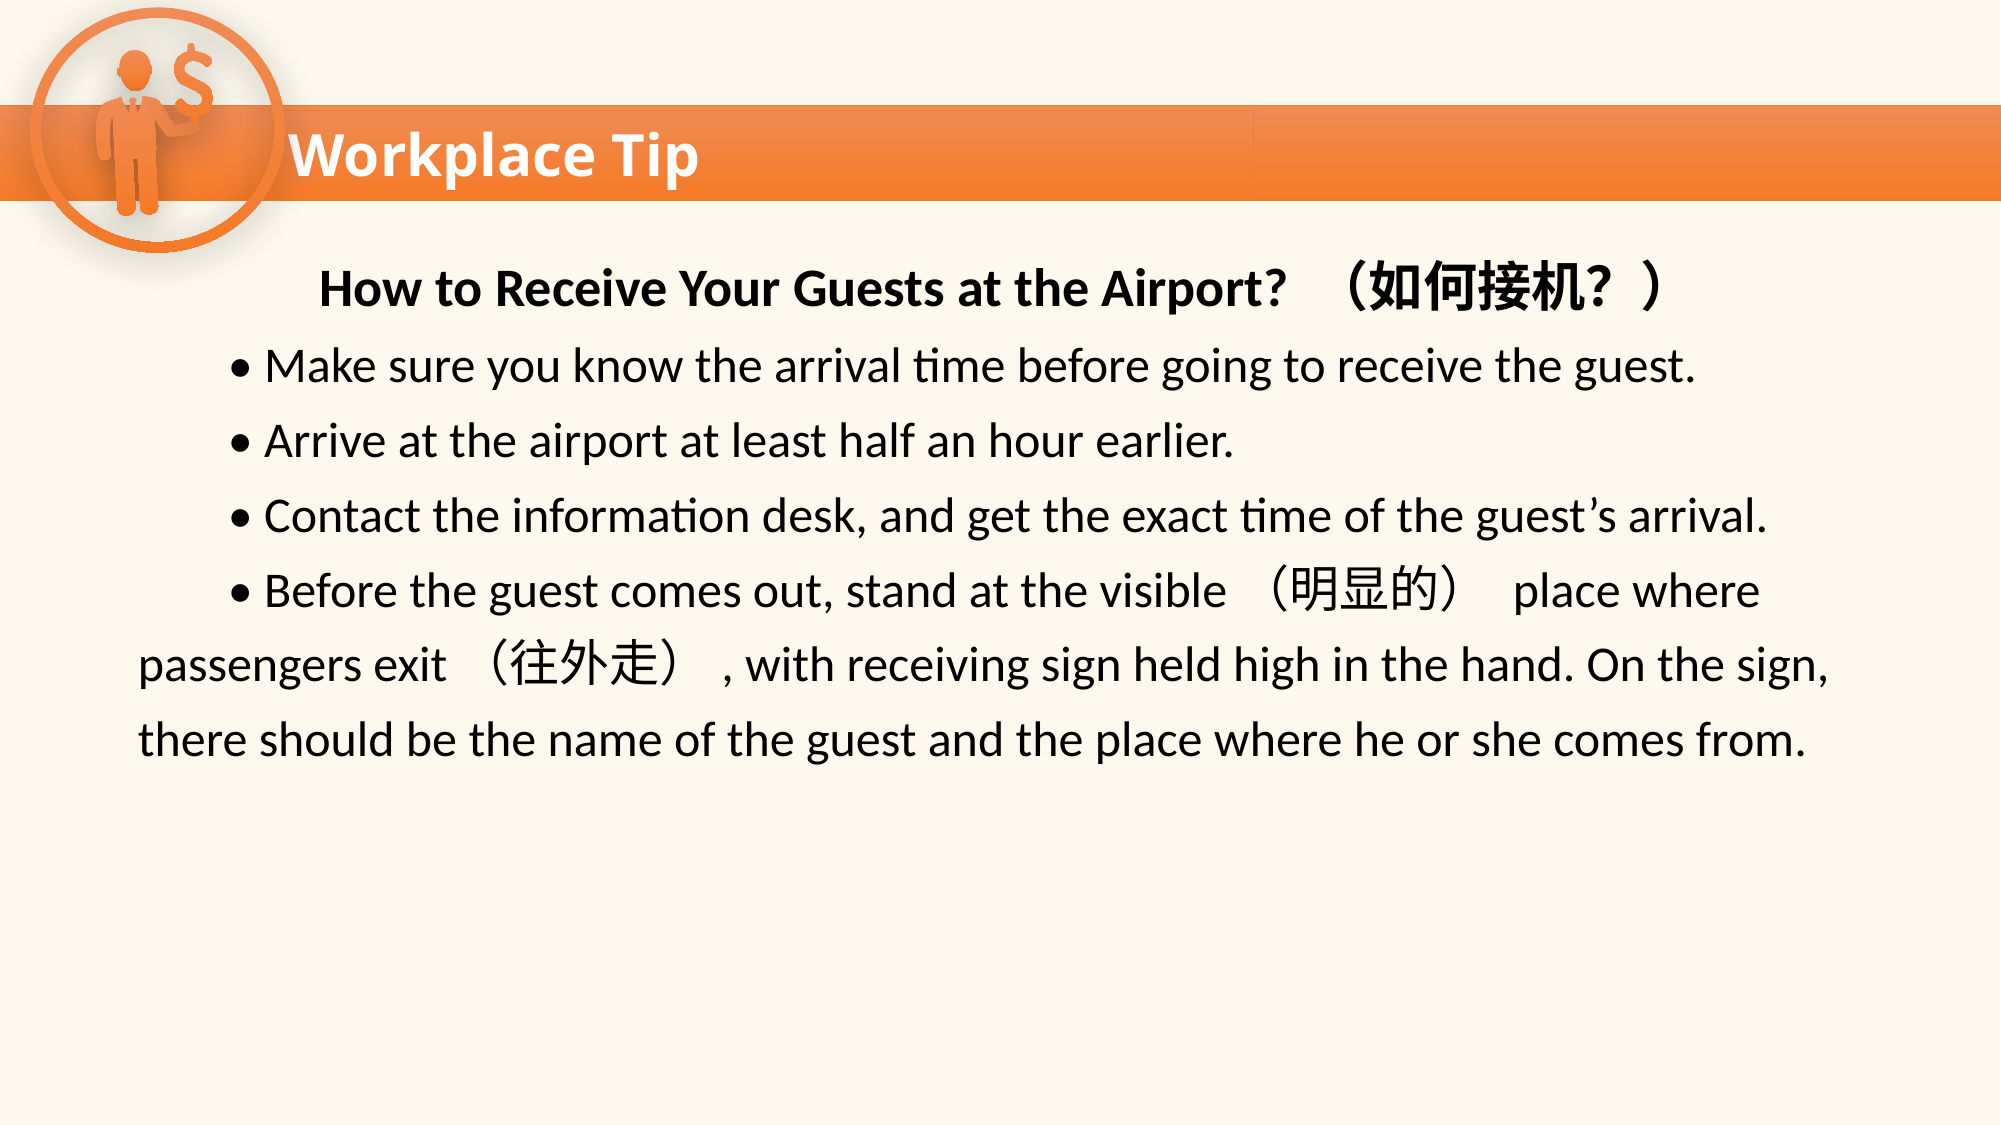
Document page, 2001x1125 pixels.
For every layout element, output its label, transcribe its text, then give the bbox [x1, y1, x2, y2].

list How to Receive Your Guests at the Airport? （如何接机？） • Make sure you know the arrival time before going to receive the guest. • Arrive at the airport at least half an hour earlier. • Contact the information desk, and get the exact time of the guest’s arrival. • Before the guest comes out, stand at the visible（明显的） place where passengers exit（往外走）, with receiving sign held high in the hand. On the sign, there should be the name of the guest and the place where he or she comes from. [122, 253, 1880, 1083]
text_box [0, 7, 2000, 253]
